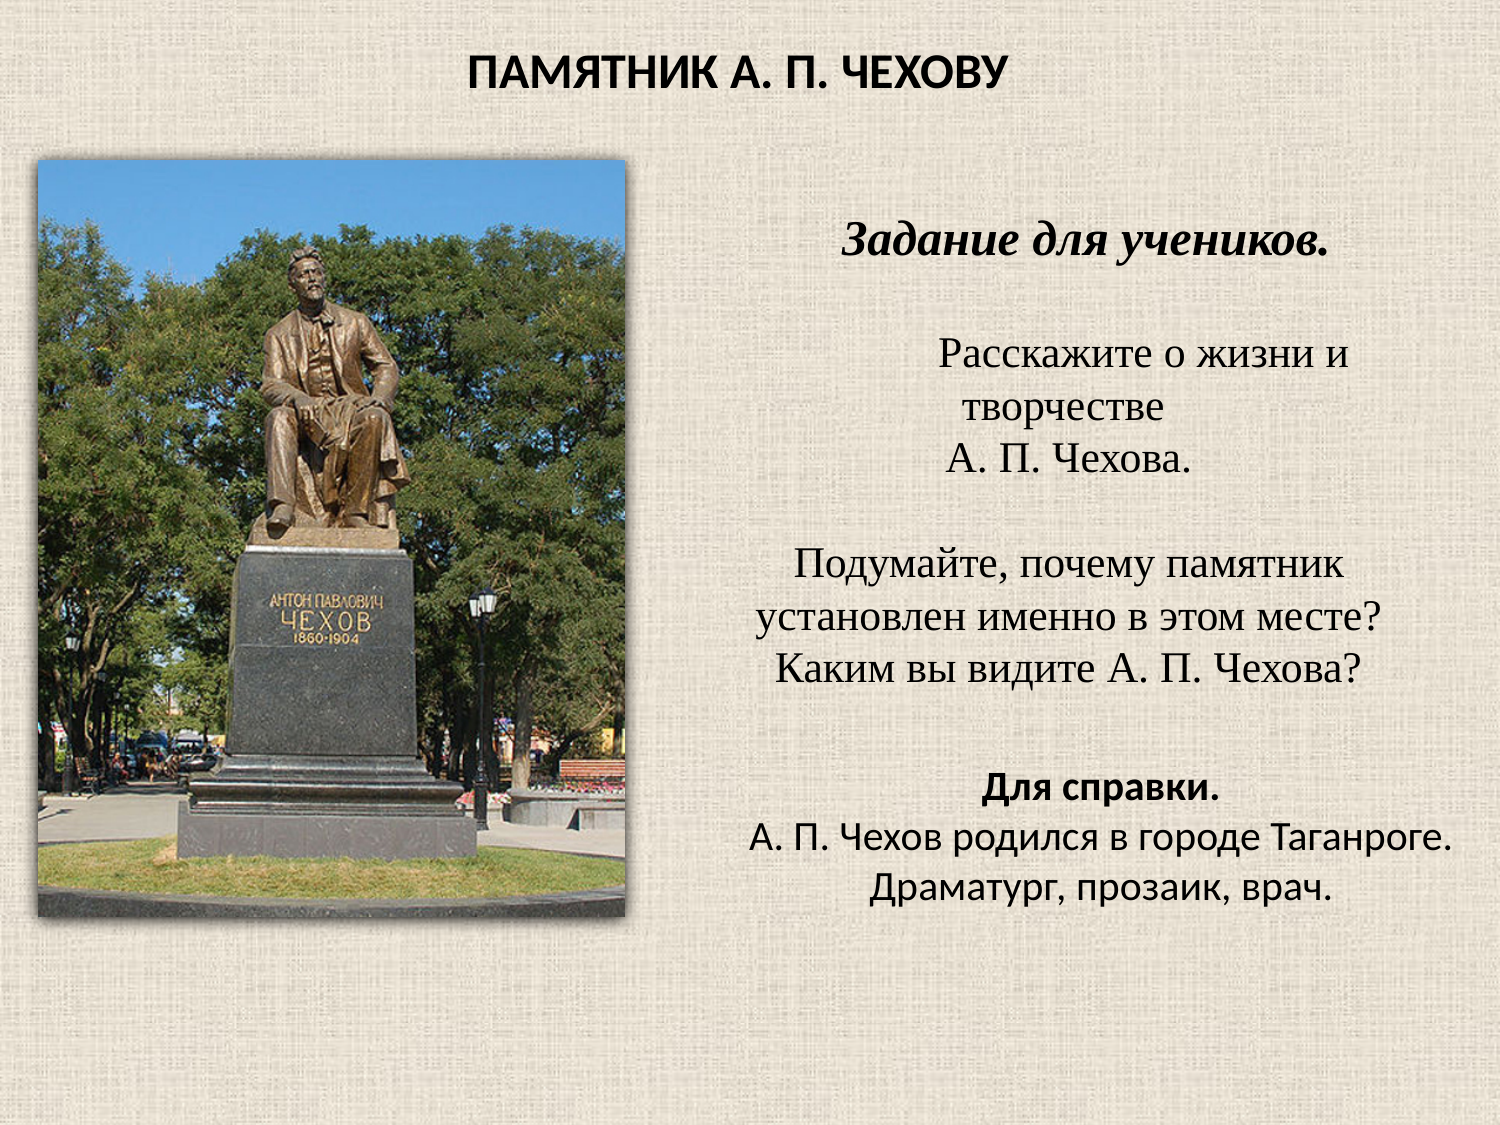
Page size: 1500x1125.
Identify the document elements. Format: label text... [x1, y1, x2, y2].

text_box ПАМЯТНИК А. П. ЧЕХОВУ [431, 30, 1046, 106]
text_box Задание для учеников. [655, 197, 1459, 526]
picture [38, 160, 625, 917]
text_box Для справки. А. П. Чехов родился в городе Таганроге. Драматург, прозаик, врач. [726, 751, 1477, 917]
text_box Расскажите о жизни и творчестве А. П. Чехова. Подумайте, почему памятник установлен именно в этом месте? Каким вы видите А. П. Чехова? [679, 526, 1459, 744]
